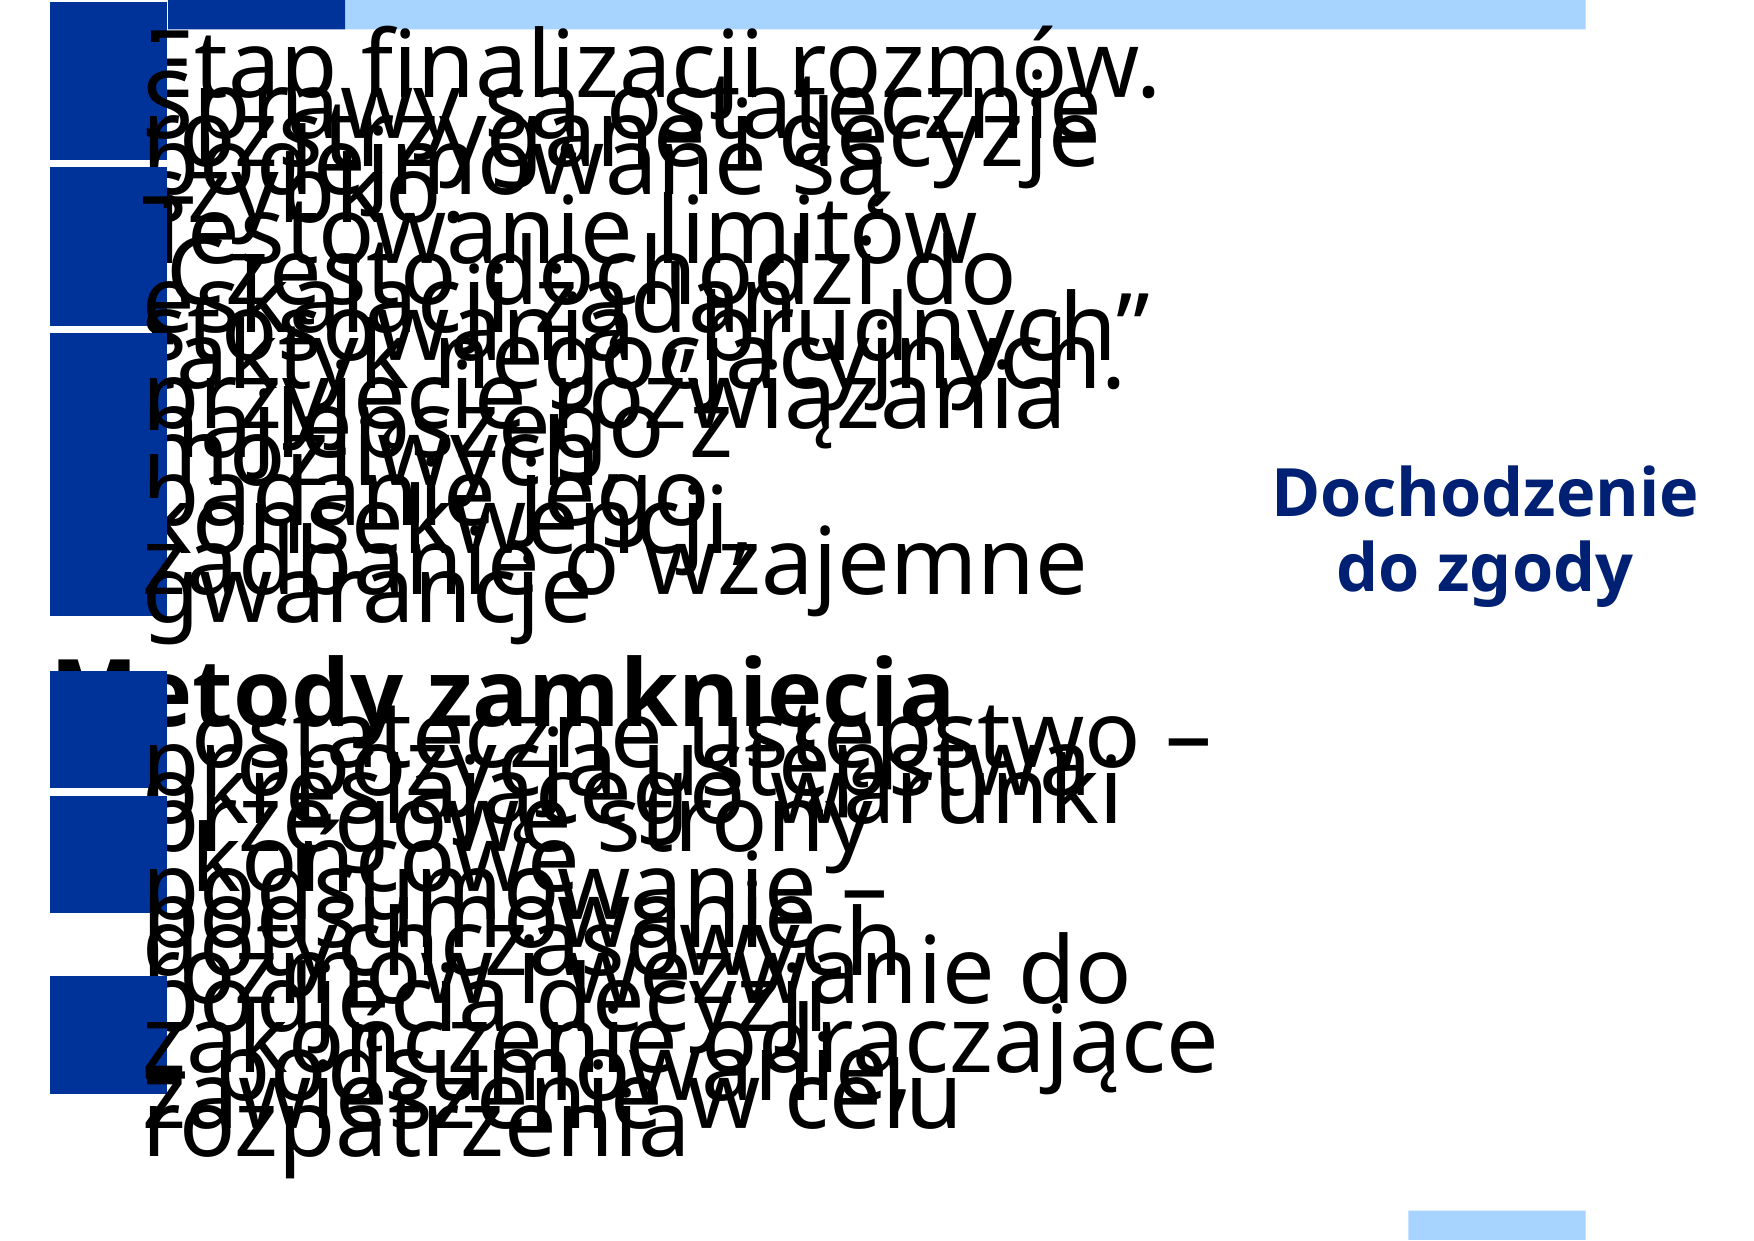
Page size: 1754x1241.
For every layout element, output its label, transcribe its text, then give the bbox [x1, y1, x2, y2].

title Dochodzenie do zgody [1266, 454, 1704, 937]
list Etap finalizacji rozmów. Sprawy są ostatecznie rozstrzygane i decyzje podejmowane są szybko. Testowanie limitów Często dochodzi do eskalacji żądań stosowania „brudnych” taktyk negocjacyjnych. przyjęcie rozwiązania najlepszego z możliwych, badanie jego konsekwencji, zadbanie o wzajemne gwarancje Metody zamknięcia ostateczne ustępstwo – propozycja ustępstwa określającego warunki brzegowe strony końcowe podsumowanie – podsumowanie dotychczasowych rozmów i wezwanie do podjęcia decyzji zakończenie odraczające – podsumowanie, zawieszenie w celu rozpatrzenia [50, 88, 1220, 1188]
picture [50, 333, 167, 616]
picture [50, 976, 167, 1094]
picture [50, 2, 167, 160]
picture [50, 671, 167, 788]
picture [50, 796, 167, 913]
picture [50, 167, 167, 326]
